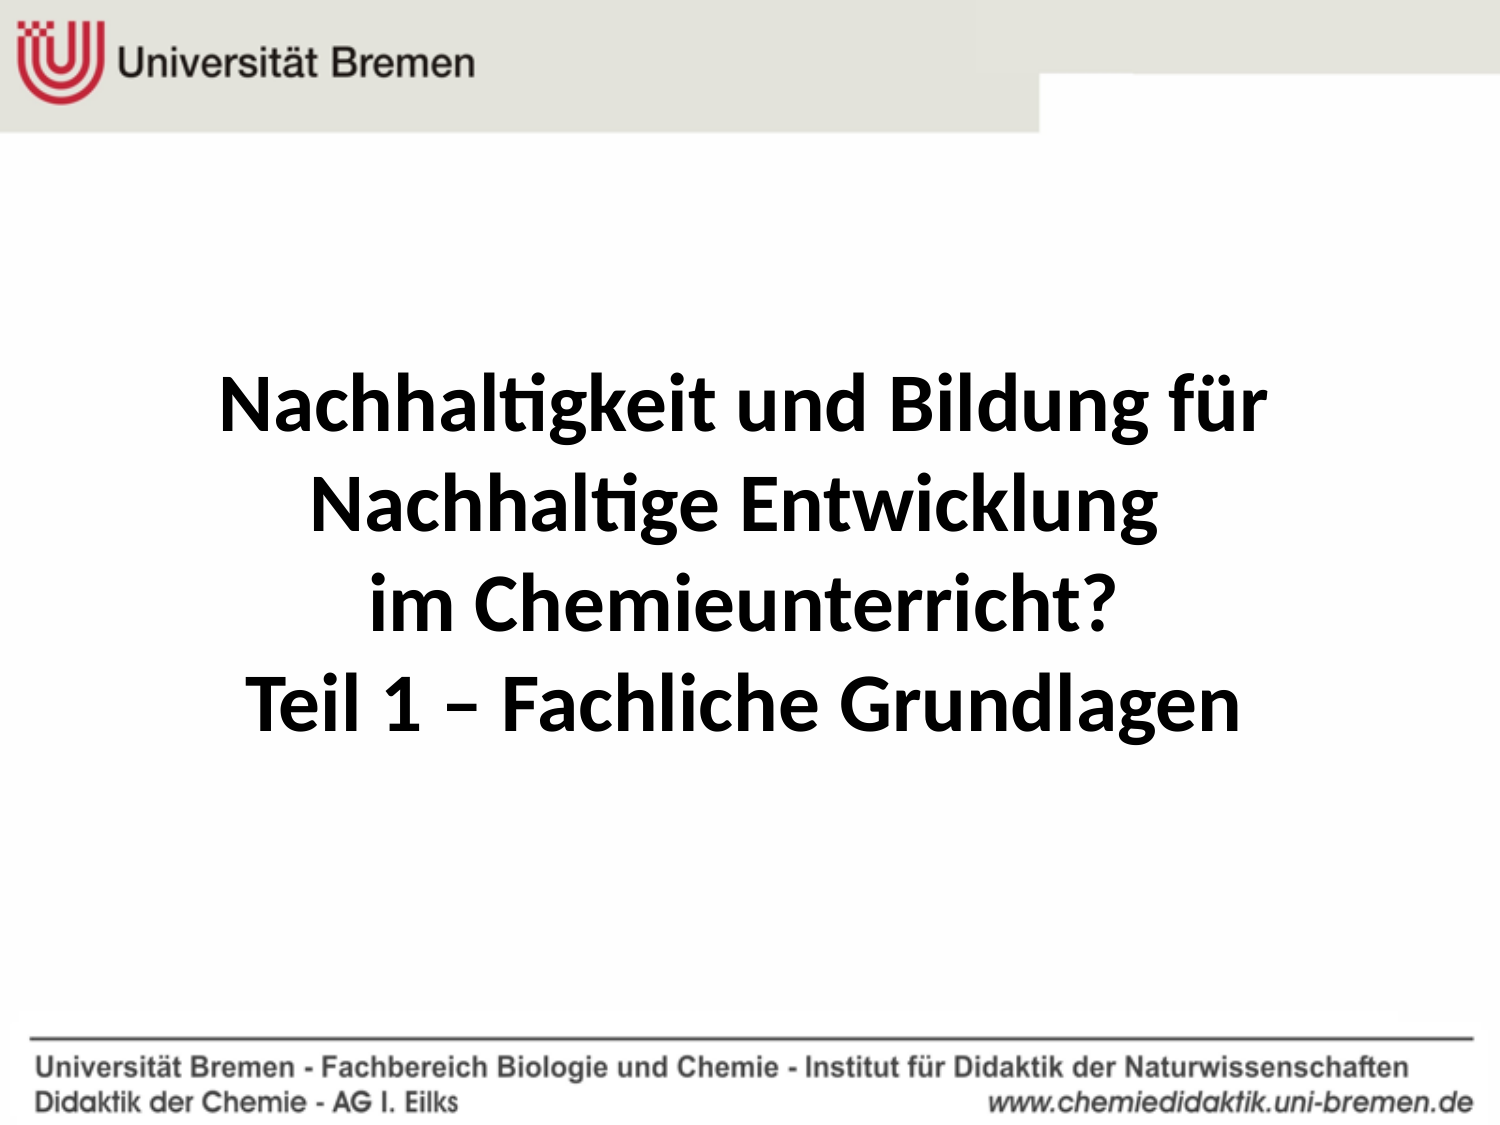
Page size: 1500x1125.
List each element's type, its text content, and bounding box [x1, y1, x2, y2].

title Nachhaltigkeit und Bildung für Nachhaltige Entwicklung im Chemieunterricht? Teil 1 – Fachliche Grundlagen [53, 427, 1436, 669]
picture [0, 0, 1500, 1125]
